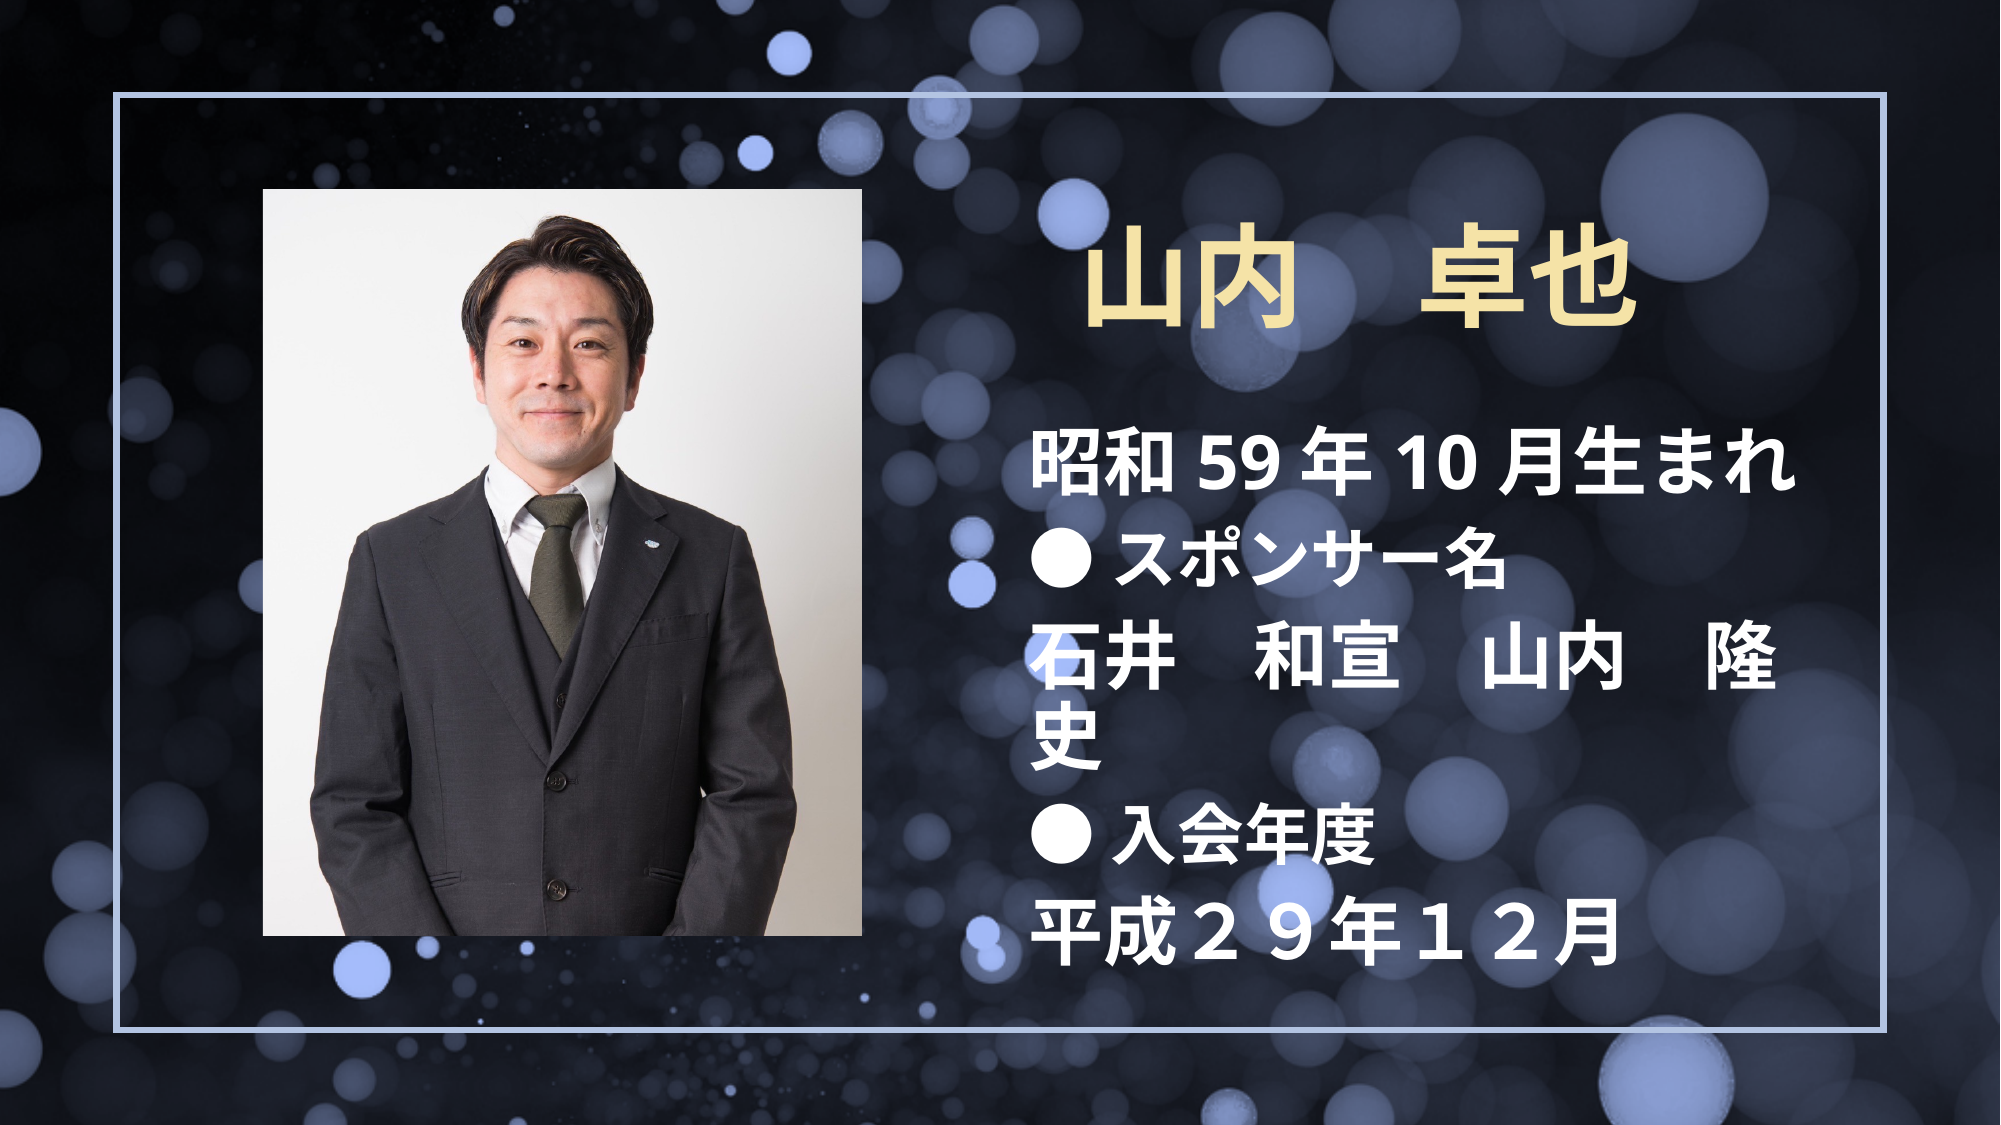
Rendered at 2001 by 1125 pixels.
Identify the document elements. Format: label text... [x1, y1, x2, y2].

picture [262, 189, 862, 936]
list 昭和59年10月生まれ ●スポンサー名 石井 和宣 山内 隆史 ●入会年度 平成２９年１２月 [1013, 416, 1859, 660]
list 山内 卓也 [978, 213, 1743, 563]
